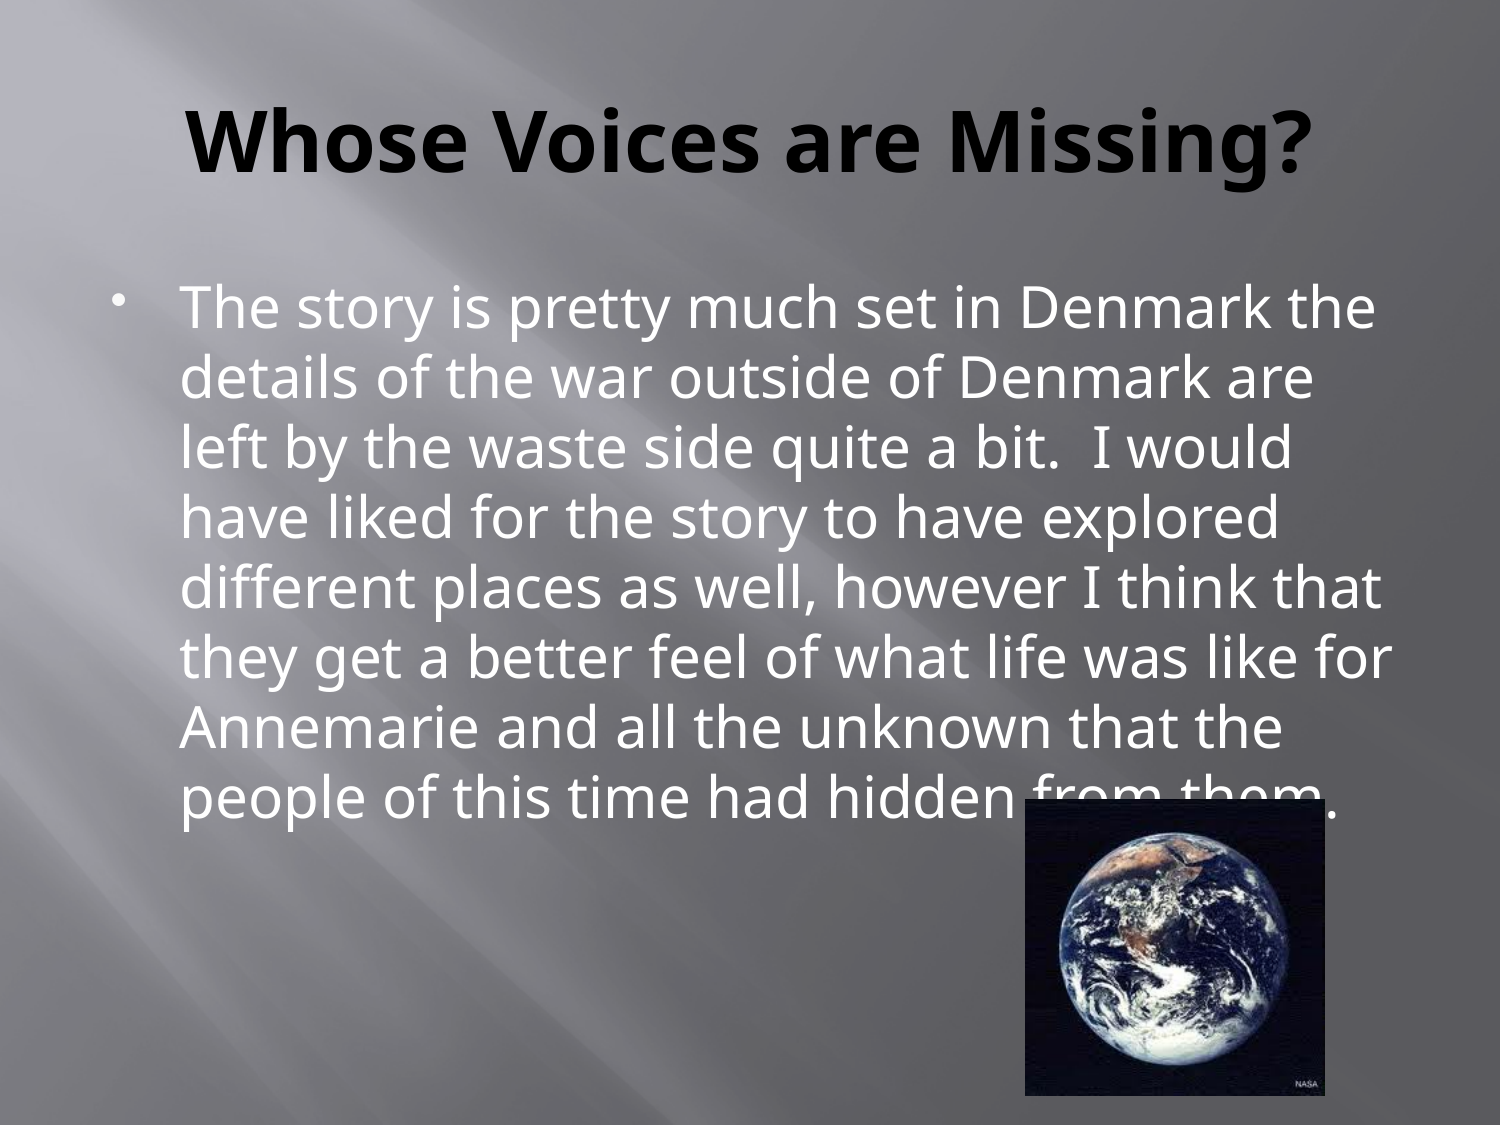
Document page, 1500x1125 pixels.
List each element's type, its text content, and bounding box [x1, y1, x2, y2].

title Whose Voices are Missing? [75, 45, 1425, 233]
list The story is pretty much set in Denmark the details of the war outside of Denmark are left by the waste side quite a bit. I would have liked for the story to have explored different places as well, however I think that they get a better feel of what life was like for Annemarie and all the unknown that the people of this time had hidden from them. [75, 262, 1425, 1035]
picture [1024, 799, 1326, 1097]
